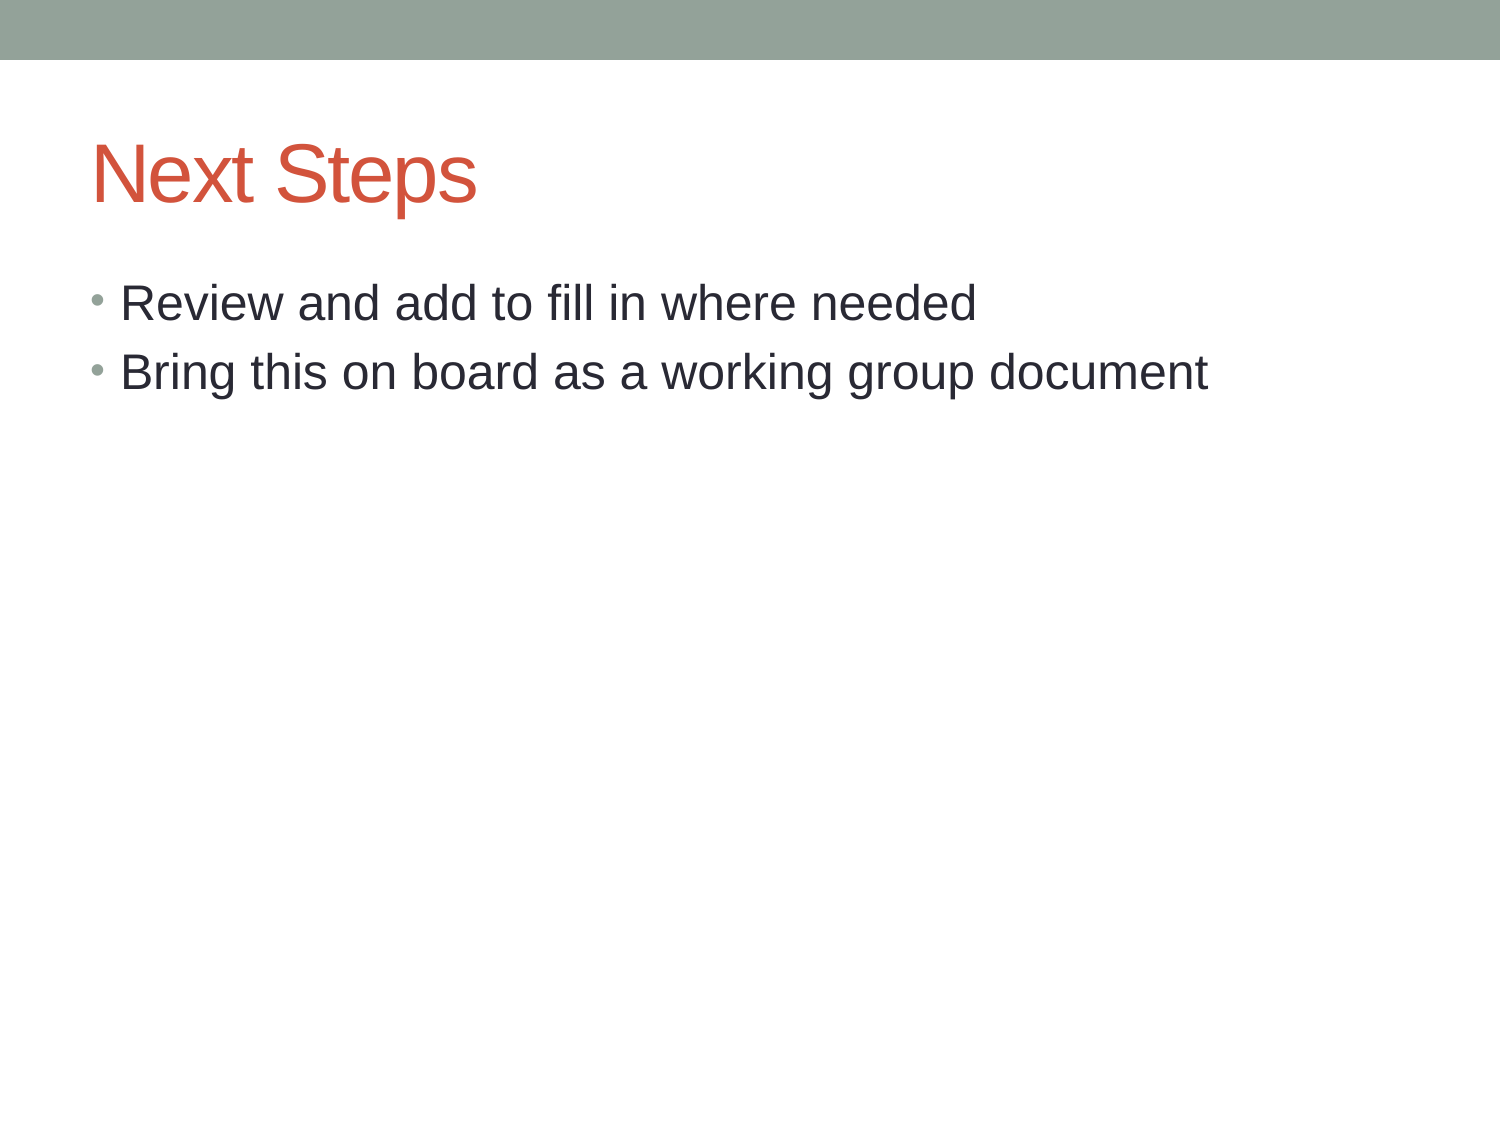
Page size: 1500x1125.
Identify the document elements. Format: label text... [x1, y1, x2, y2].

list Review and add to fill in where needed Bring this on board as a working group document [75, 262, 1425, 1063]
title Next Steps [75, 87, 1425, 250]
